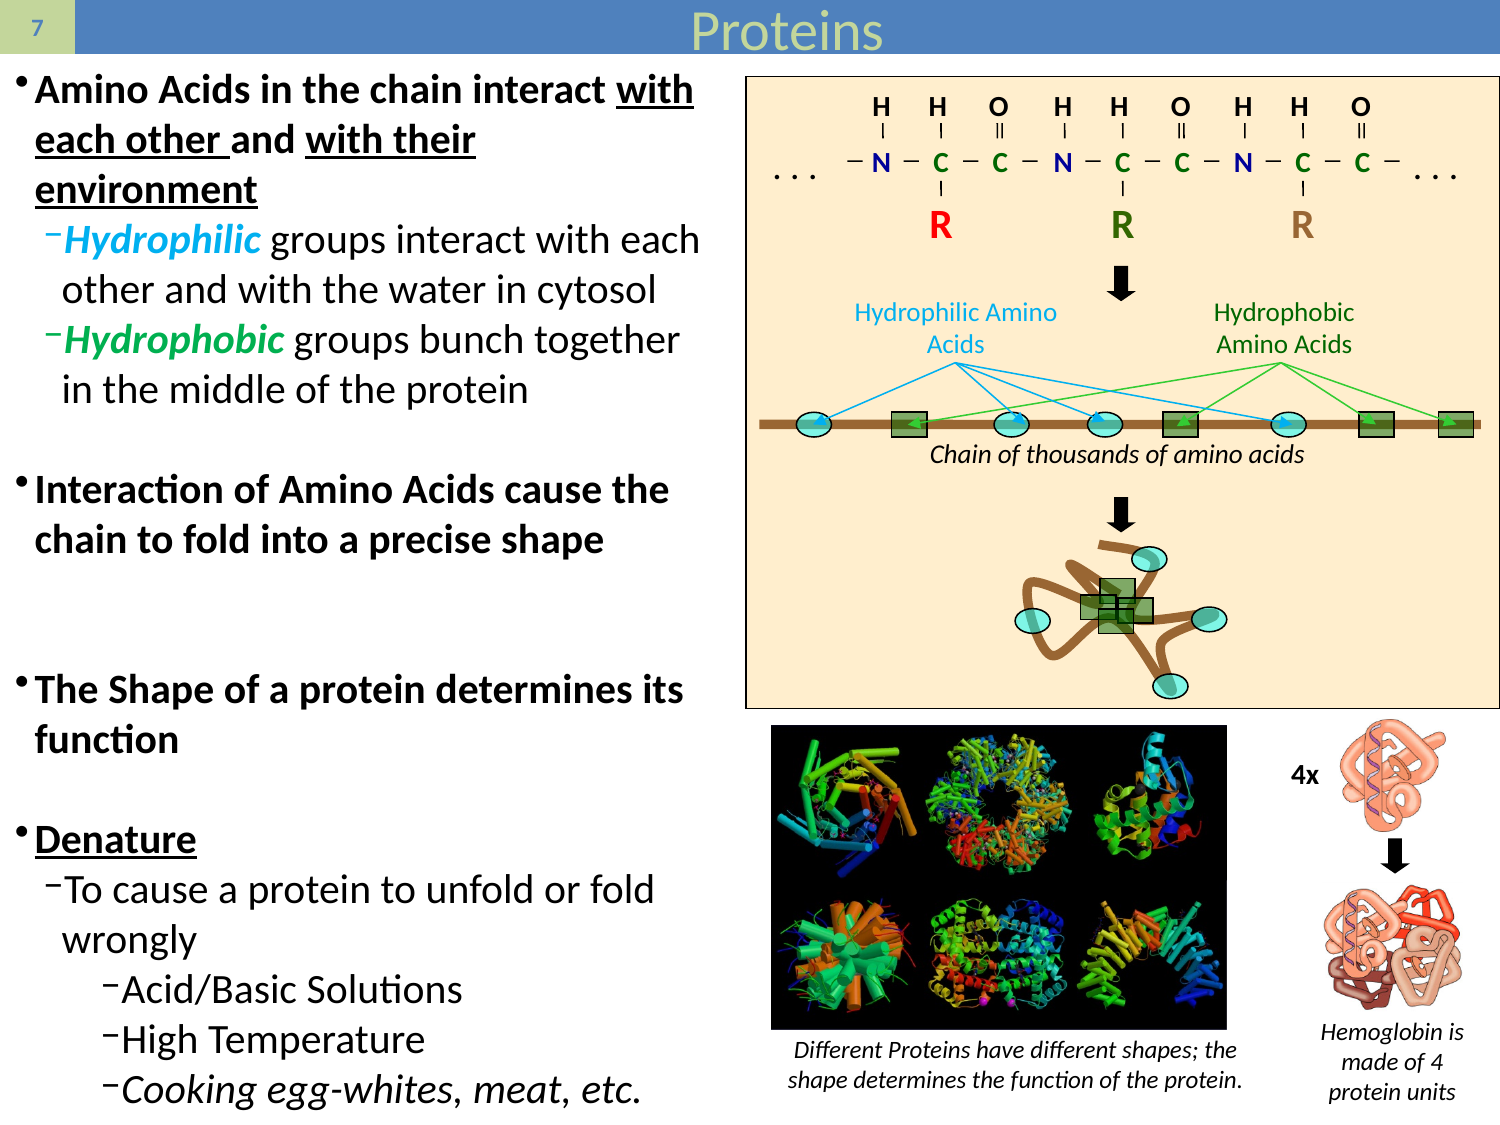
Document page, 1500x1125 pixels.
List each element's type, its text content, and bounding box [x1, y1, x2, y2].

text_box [757, 79, 1485, 255]
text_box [1014, 543, 1228, 699]
text_box [1114, 266, 1128, 284]
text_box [1307, 286, 1474, 438]
text_box Amino Acids in the chain interact with each other and with their environment Hydrophilic groups interact with each other and with the water in cytosol Hydrophobic groups bunch together in the middle of the protein Interaction of Amino Acids cause the chain to fold into a precise shape The Shape of a protein determines its function Denature To cause a protein to unfold or fold wrongly Acid/Basic Solutions High Temperature Cooking egg-whites, meat, etc. [0, 53, 724, 1120]
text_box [759, 424, 1482, 478]
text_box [749, 725, 1270, 1102]
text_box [1276, 717, 1488, 1113]
title Proteins [75, 0, 1500, 54]
text_box [746, 76, 1500, 709]
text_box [796, 286, 1307, 438]
text_box [1108, 497, 1134, 532]
